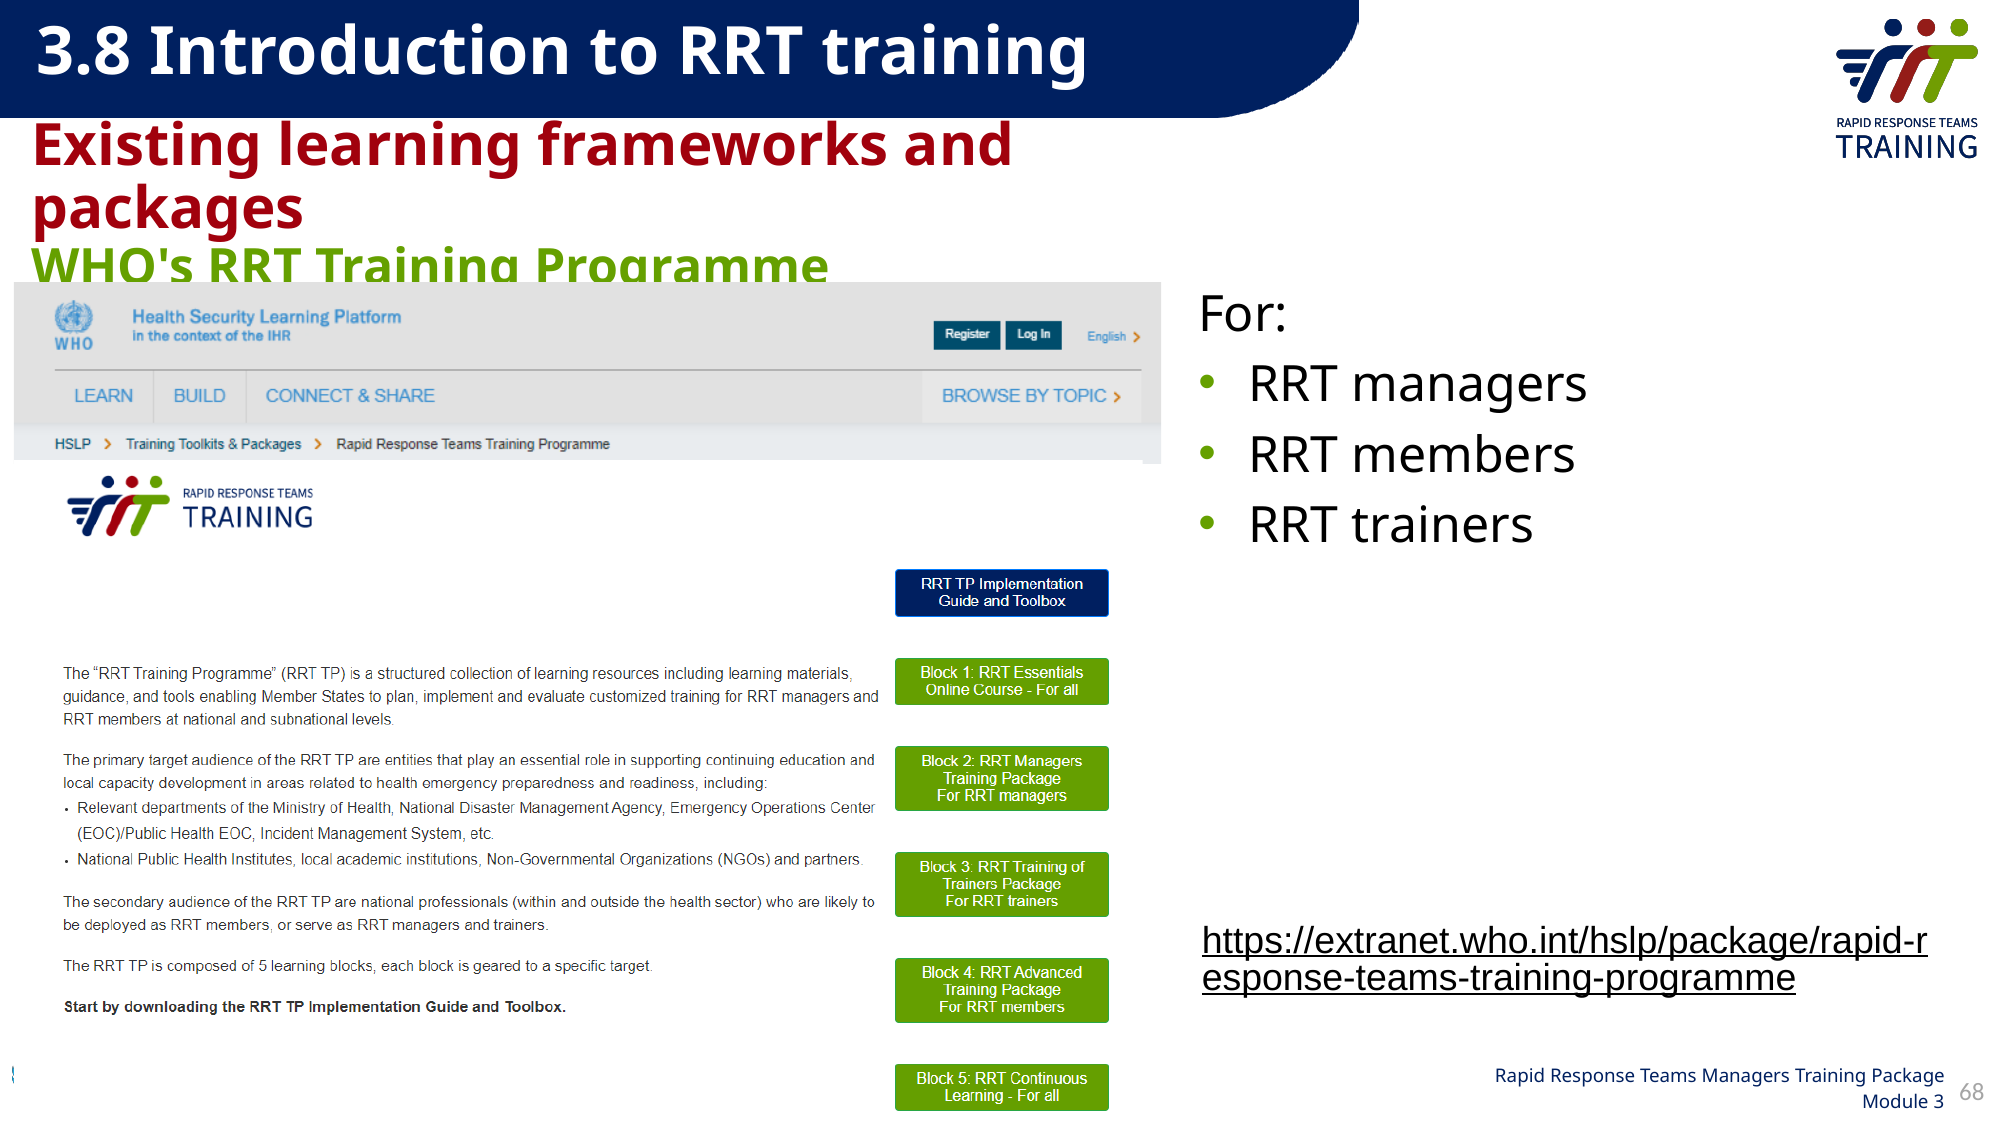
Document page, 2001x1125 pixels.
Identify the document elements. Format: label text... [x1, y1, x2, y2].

text_box For: RRT managers RRT members RRT trainers [1177, 273, 1713, 560]
slide_number 68 [1924, 1067, 2000, 1125]
text_box 3.8 Introduction to RRT training​ [29, 0, 1243, 96]
text_box https://extranet.who.int/hslp/package/rapid-response-teams-training-programme [1187, 908, 1962, 1013]
picture [0, 0, 1359, 118]
picture [12, 282, 1162, 1125]
title Existing learning frameworks and packages WHO's RRT Training Programme [28, 107, 1212, 300]
picture [1835, 19, 1978, 167]
